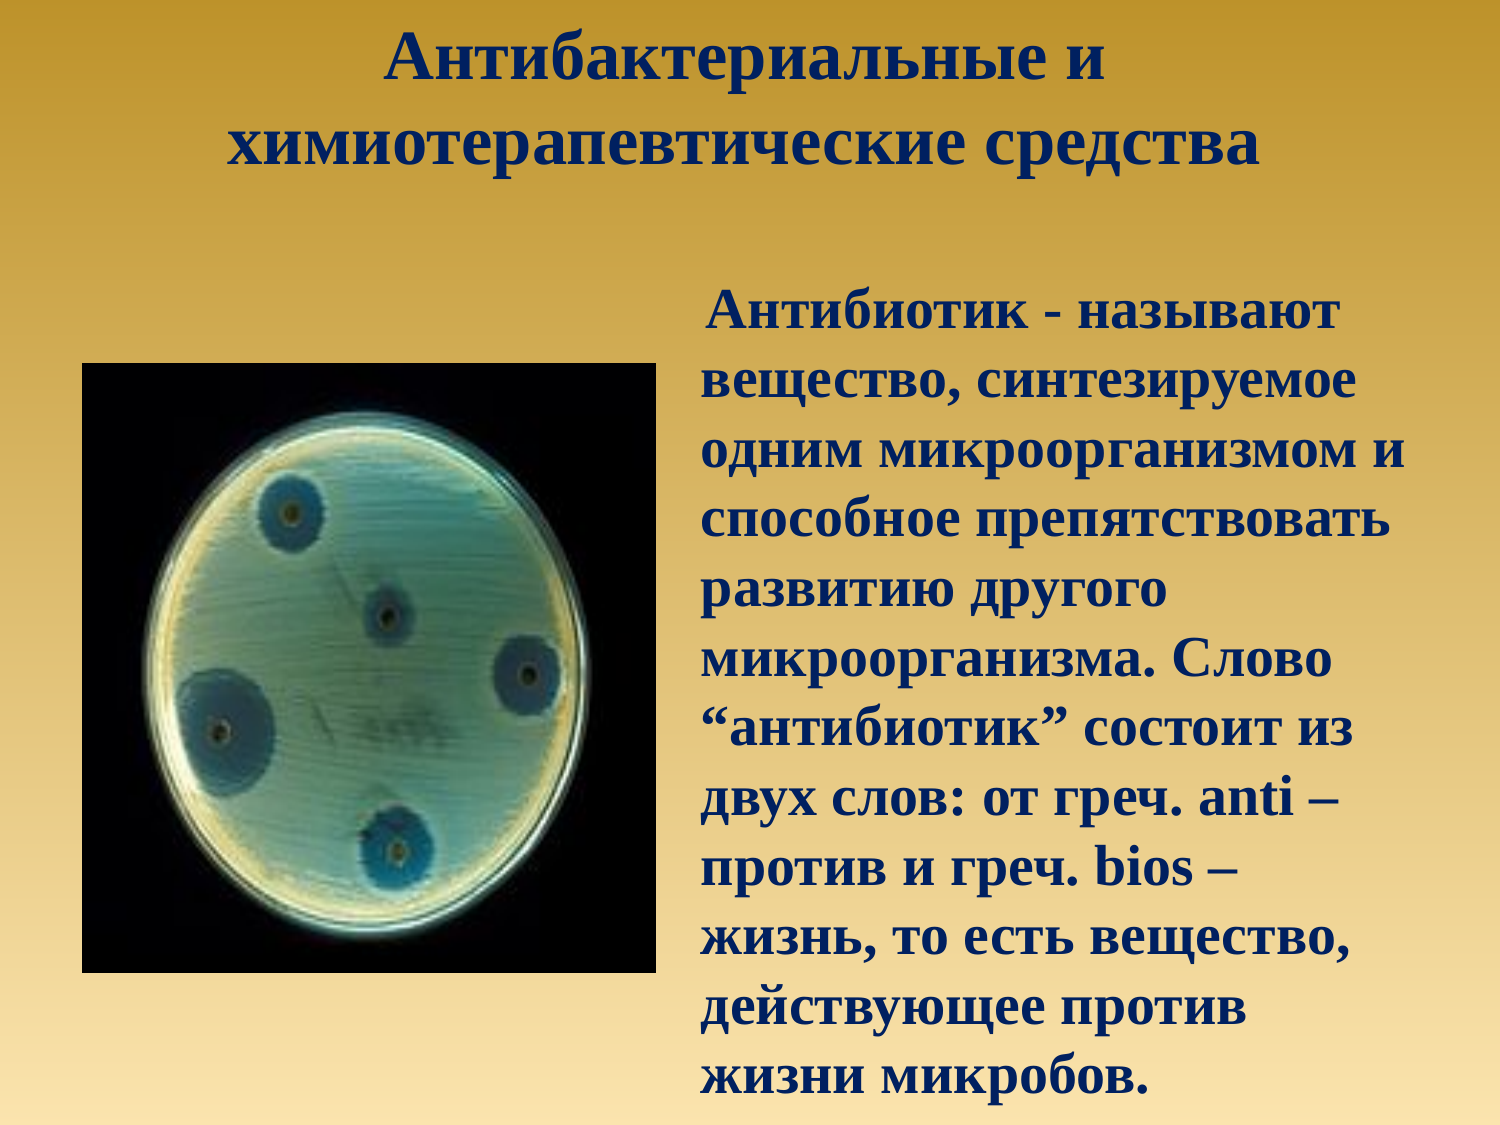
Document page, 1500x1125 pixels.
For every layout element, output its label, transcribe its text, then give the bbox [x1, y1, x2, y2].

title Антибактериальные и химиотерапевтические средства [70, 0, 1421, 188]
list Антибиотик - называют вещество, синтезируемое одним микроорганизмом и способное препятствовать развитию другого микроорганизма. Слово “антибиотик” состоит из двух слов: от греч. anti – против и греч. bios – жизнь, то есть вещество, действующее против жизни микробов. [632, 262, 1425, 1125]
picture [81, 363, 656, 973]
